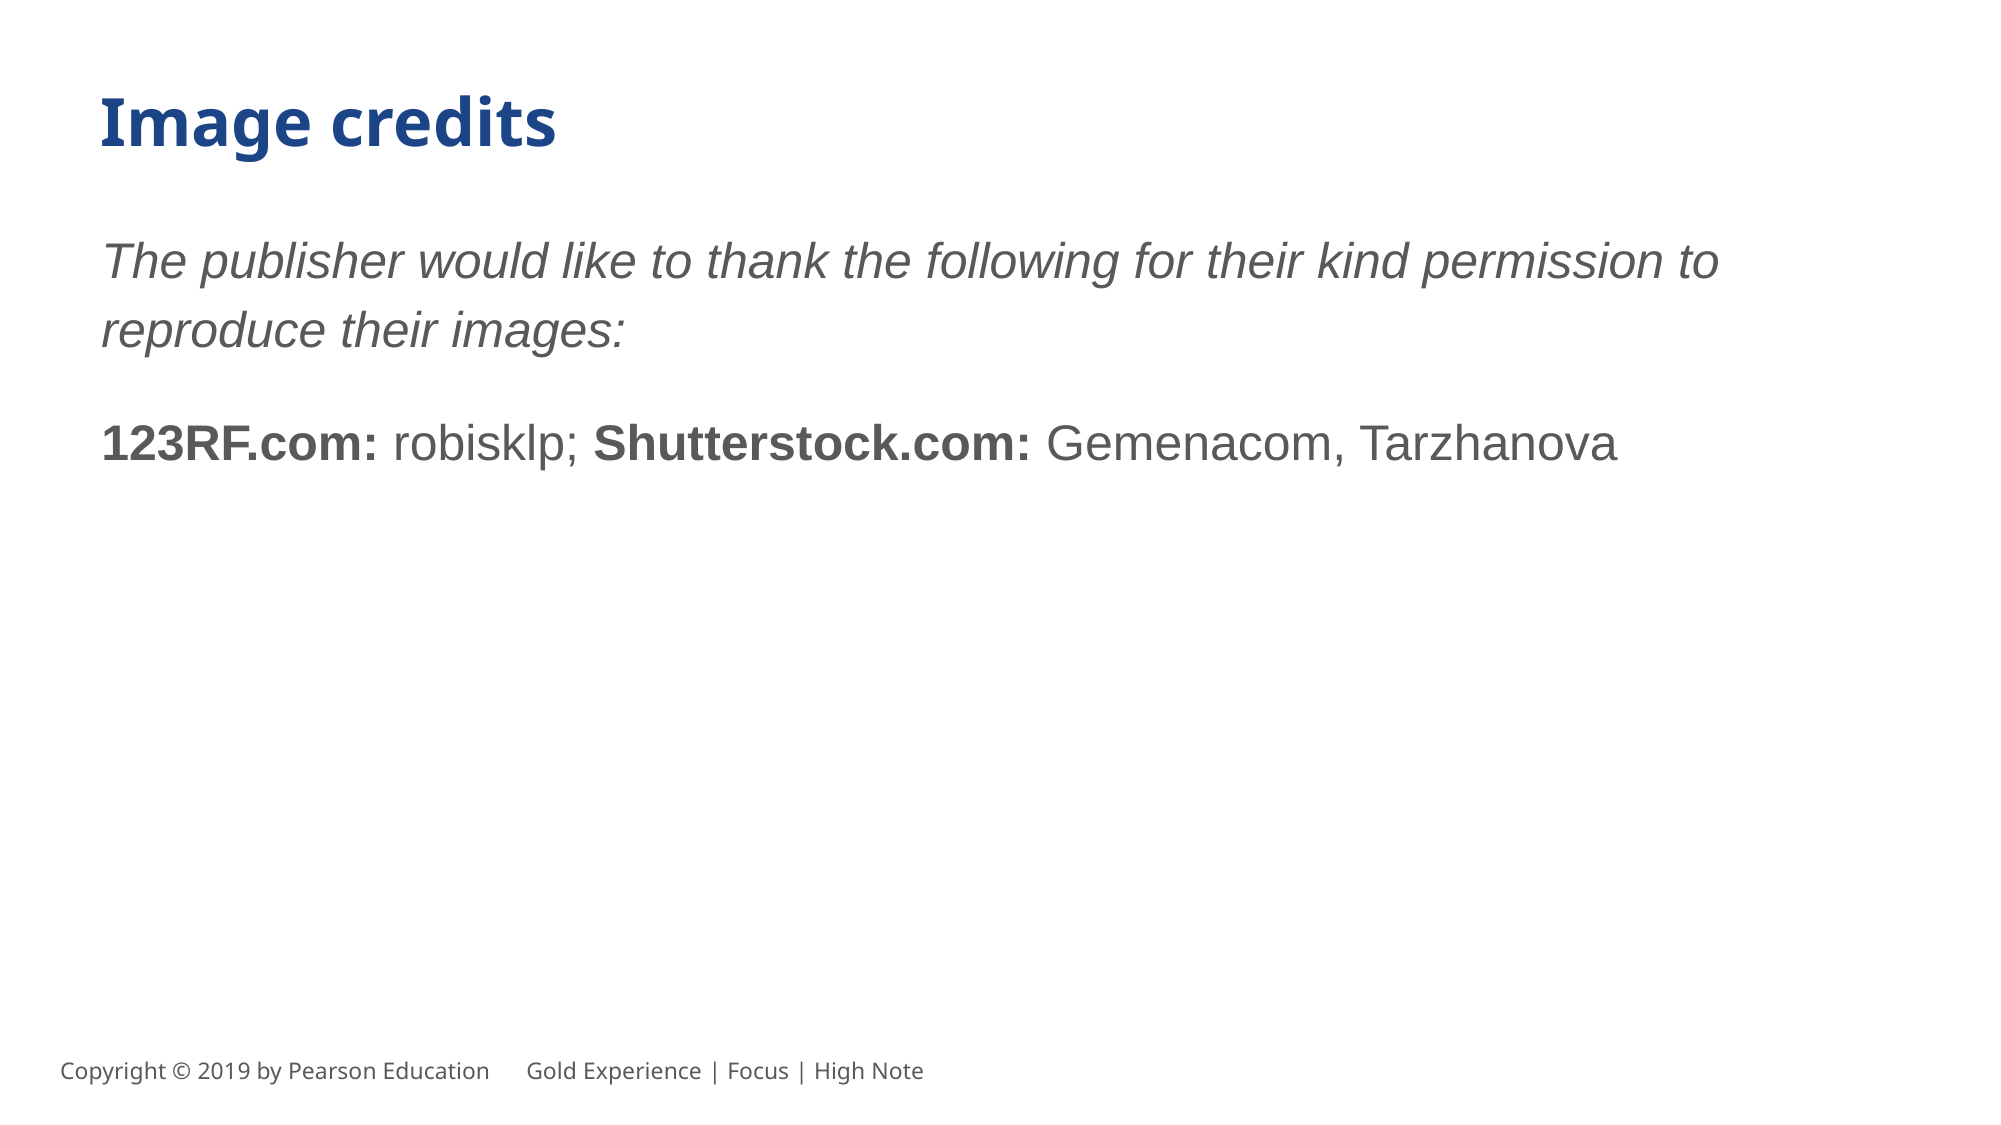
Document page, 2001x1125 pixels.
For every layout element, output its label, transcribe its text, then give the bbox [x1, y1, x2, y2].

text_box The publisher would like to thank the following for their kind permission to reproduce their images: 123RF.com: robisklp; Shutterstock.com: Gemenacom, Tarzhanova [86, 212, 1737, 585]
text_box Image credits [85, 81, 574, 169]
footer Copyright © 2019 by Pearson Education Gold Experience | Focus | High Note [45, 1040, 1084, 1101]
